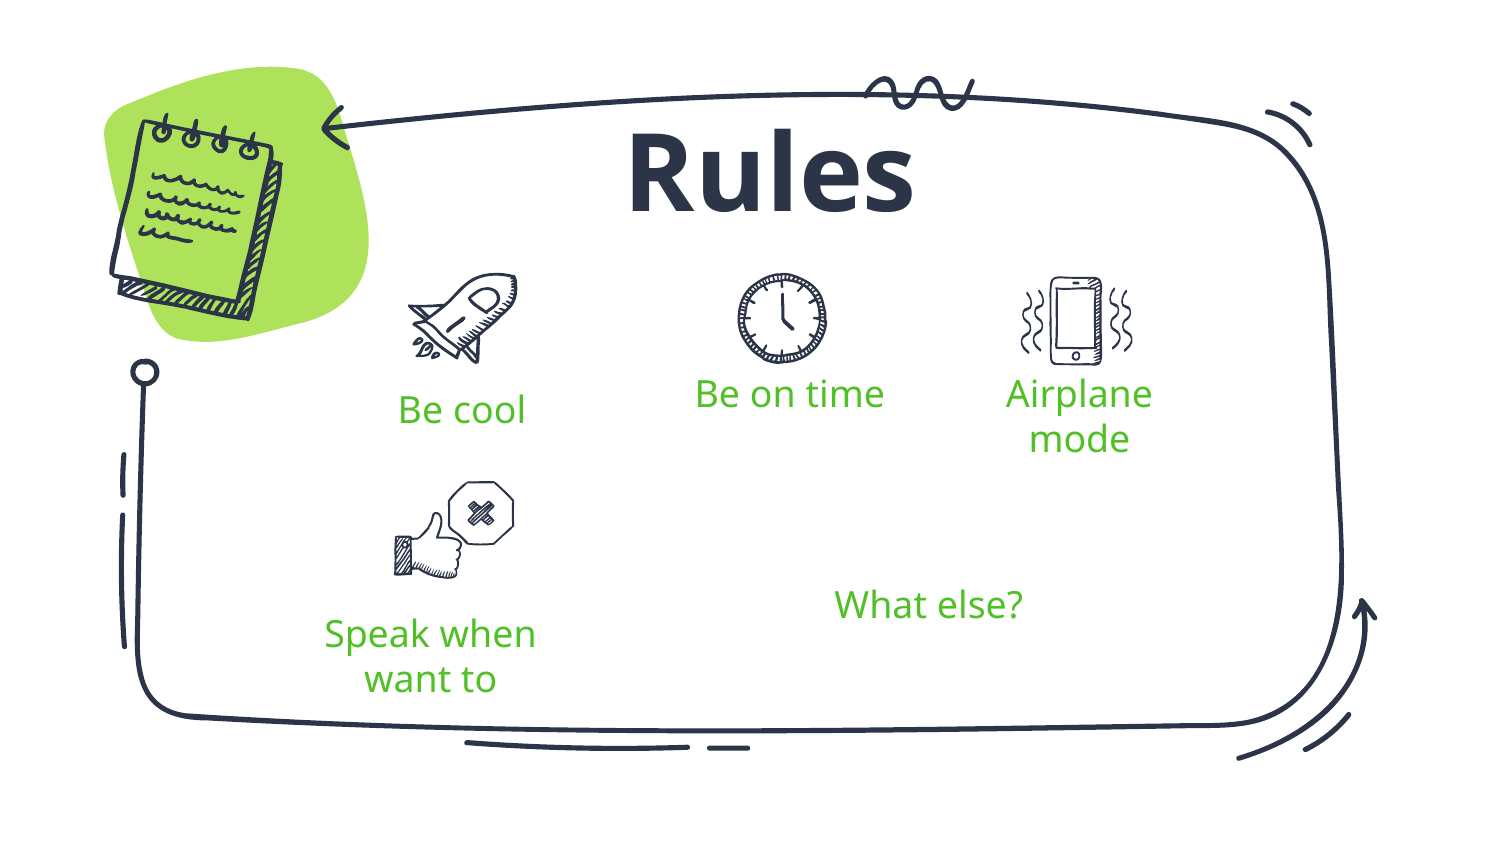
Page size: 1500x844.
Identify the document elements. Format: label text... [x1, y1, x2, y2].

title Rules [311, 124, 1230, 235]
text_box Airplane mode [960, 370, 1199, 434]
text_box [393, 512, 462, 579]
text_box [109, 112, 284, 322]
text_box [408, 272, 518, 364]
text_box [737, 272, 828, 364]
text_box Be on time [671, 370, 909, 434]
subtitle Be cool [337, 385, 587, 449]
text_box [447, 481, 515, 546]
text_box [1021, 276, 1133, 366]
text_box Speak when want to [300, 609, 562, 673]
text_box What else? [781, 581, 1077, 645]
